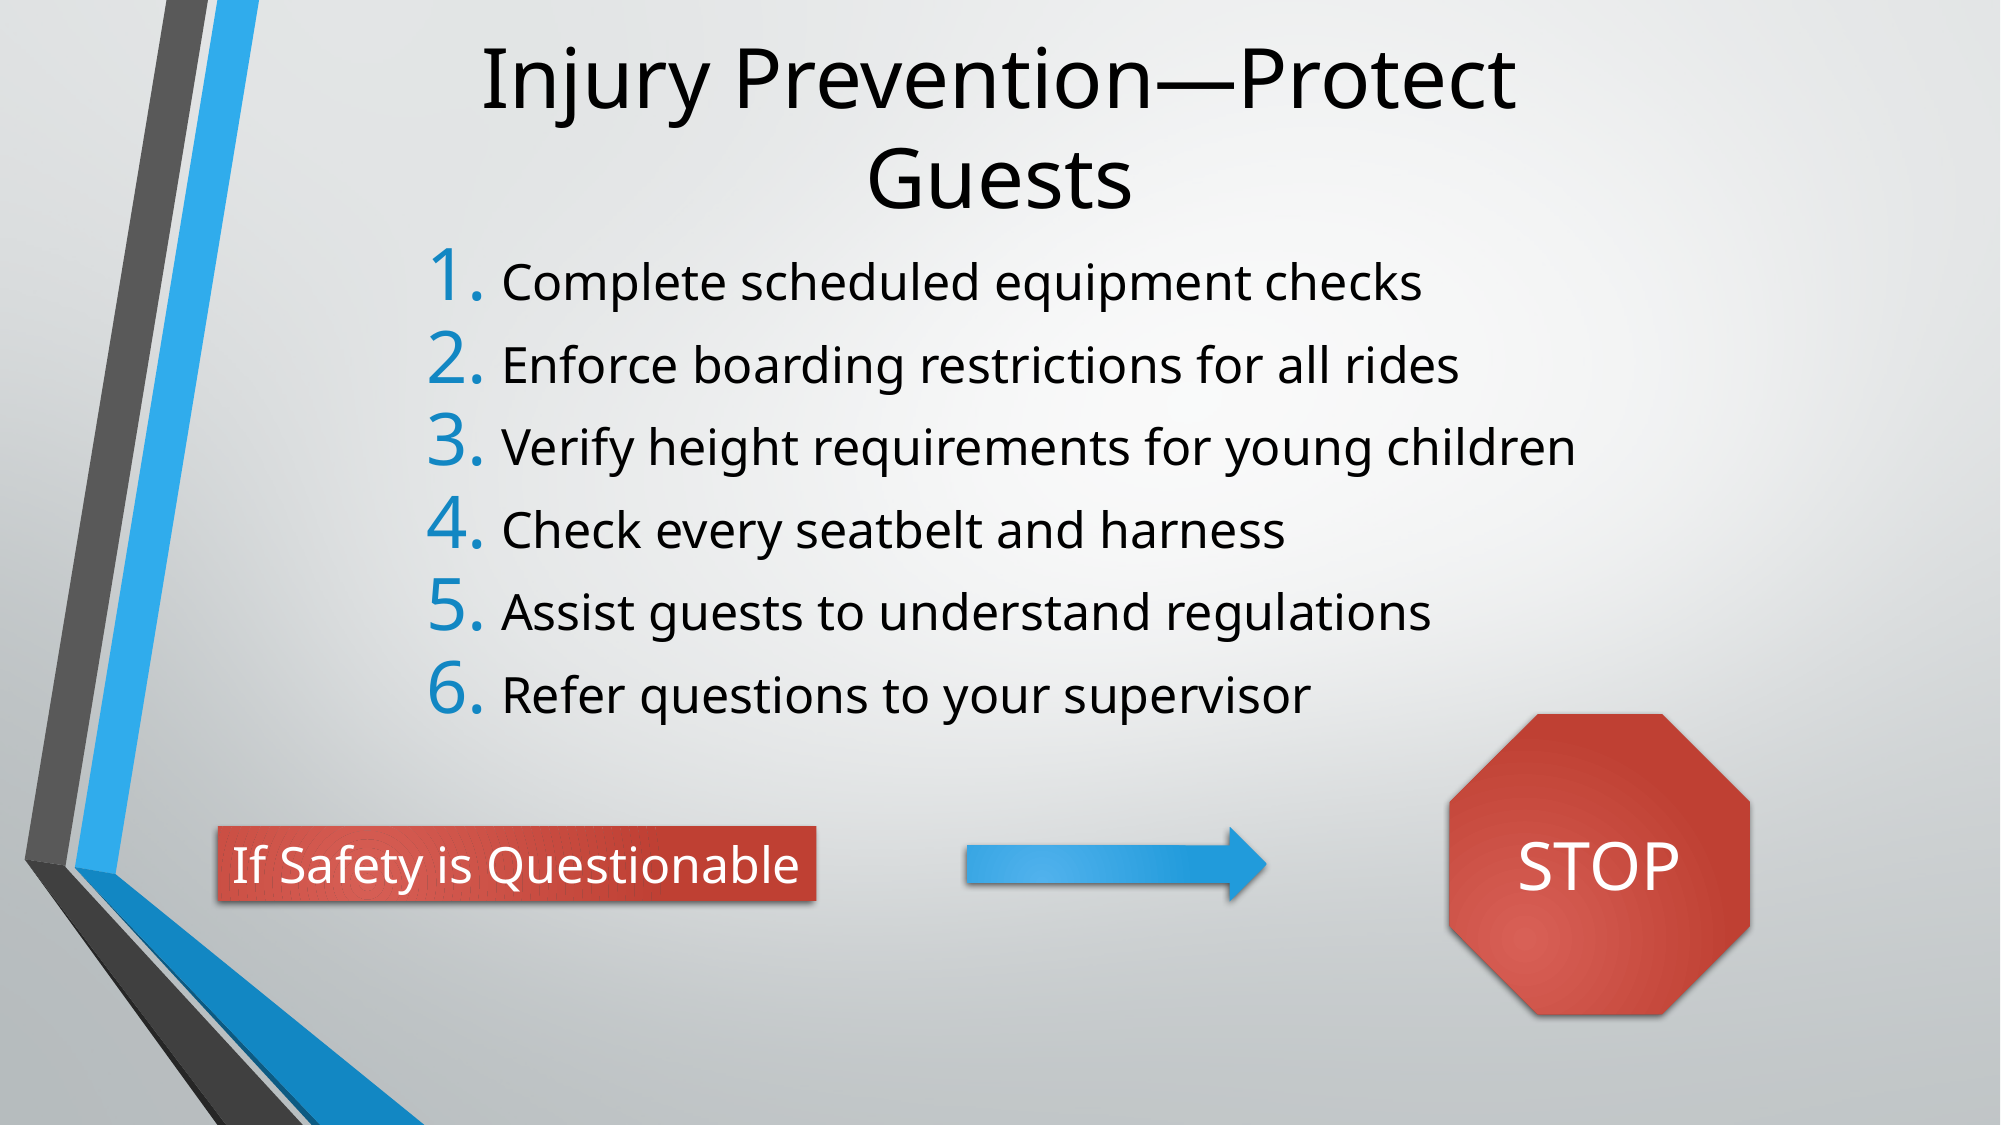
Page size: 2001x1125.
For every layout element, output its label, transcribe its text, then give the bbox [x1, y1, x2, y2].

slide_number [1596, 965, 1784, 1025]
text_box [249, 713, 1751, 1015]
title Injury Prevention—Protect Guests [367, 12, 1633, 238]
list Complete scheduled equipment checks Enforce boarding restrictions for all rides Verify height requirements for young children Check every seatbelt and harness Assist guests to understand regulations Refer questions to your supervisor [411, 213, 1676, 713]
